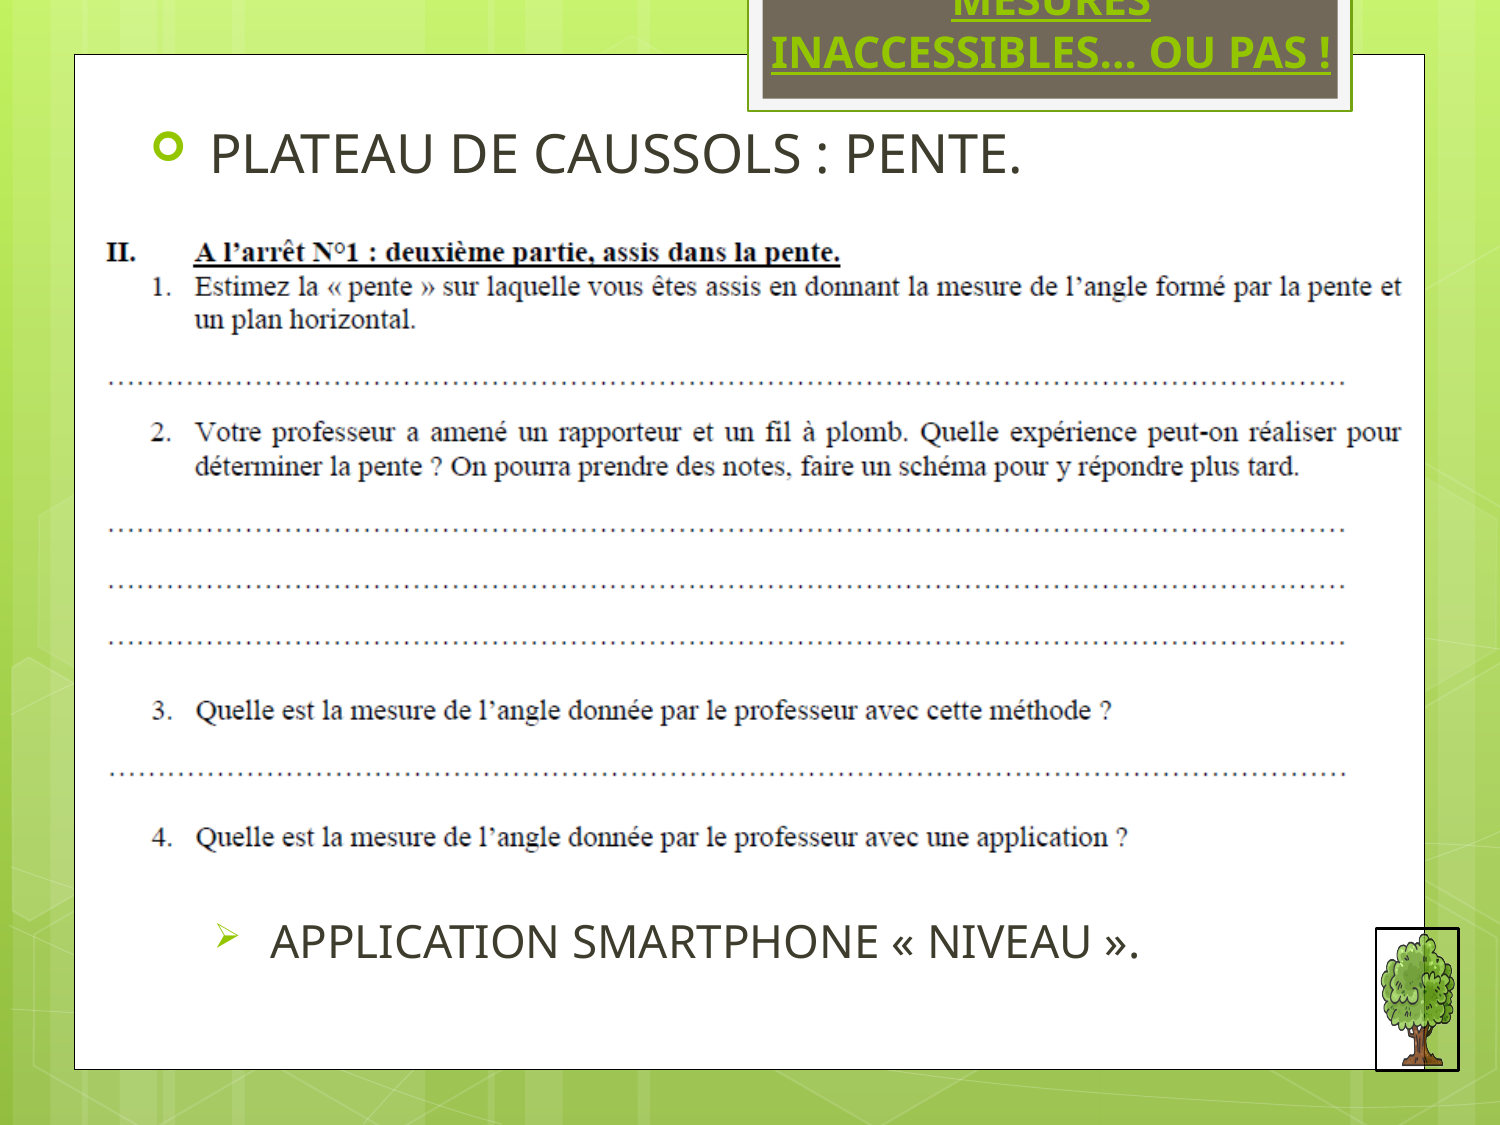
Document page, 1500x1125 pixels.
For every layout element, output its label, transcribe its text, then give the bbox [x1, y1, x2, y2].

picture [98, 235, 1413, 871]
title Mesures inaccessibles… ou pas ! [750, 0, 1353, 85]
list Plateau de Caussols : pente. [123, 111, 1365, 197]
text_box [1375, 927, 1460, 1072]
text_box Application smartphone « niveau ». [123, 905, 1164, 975]
